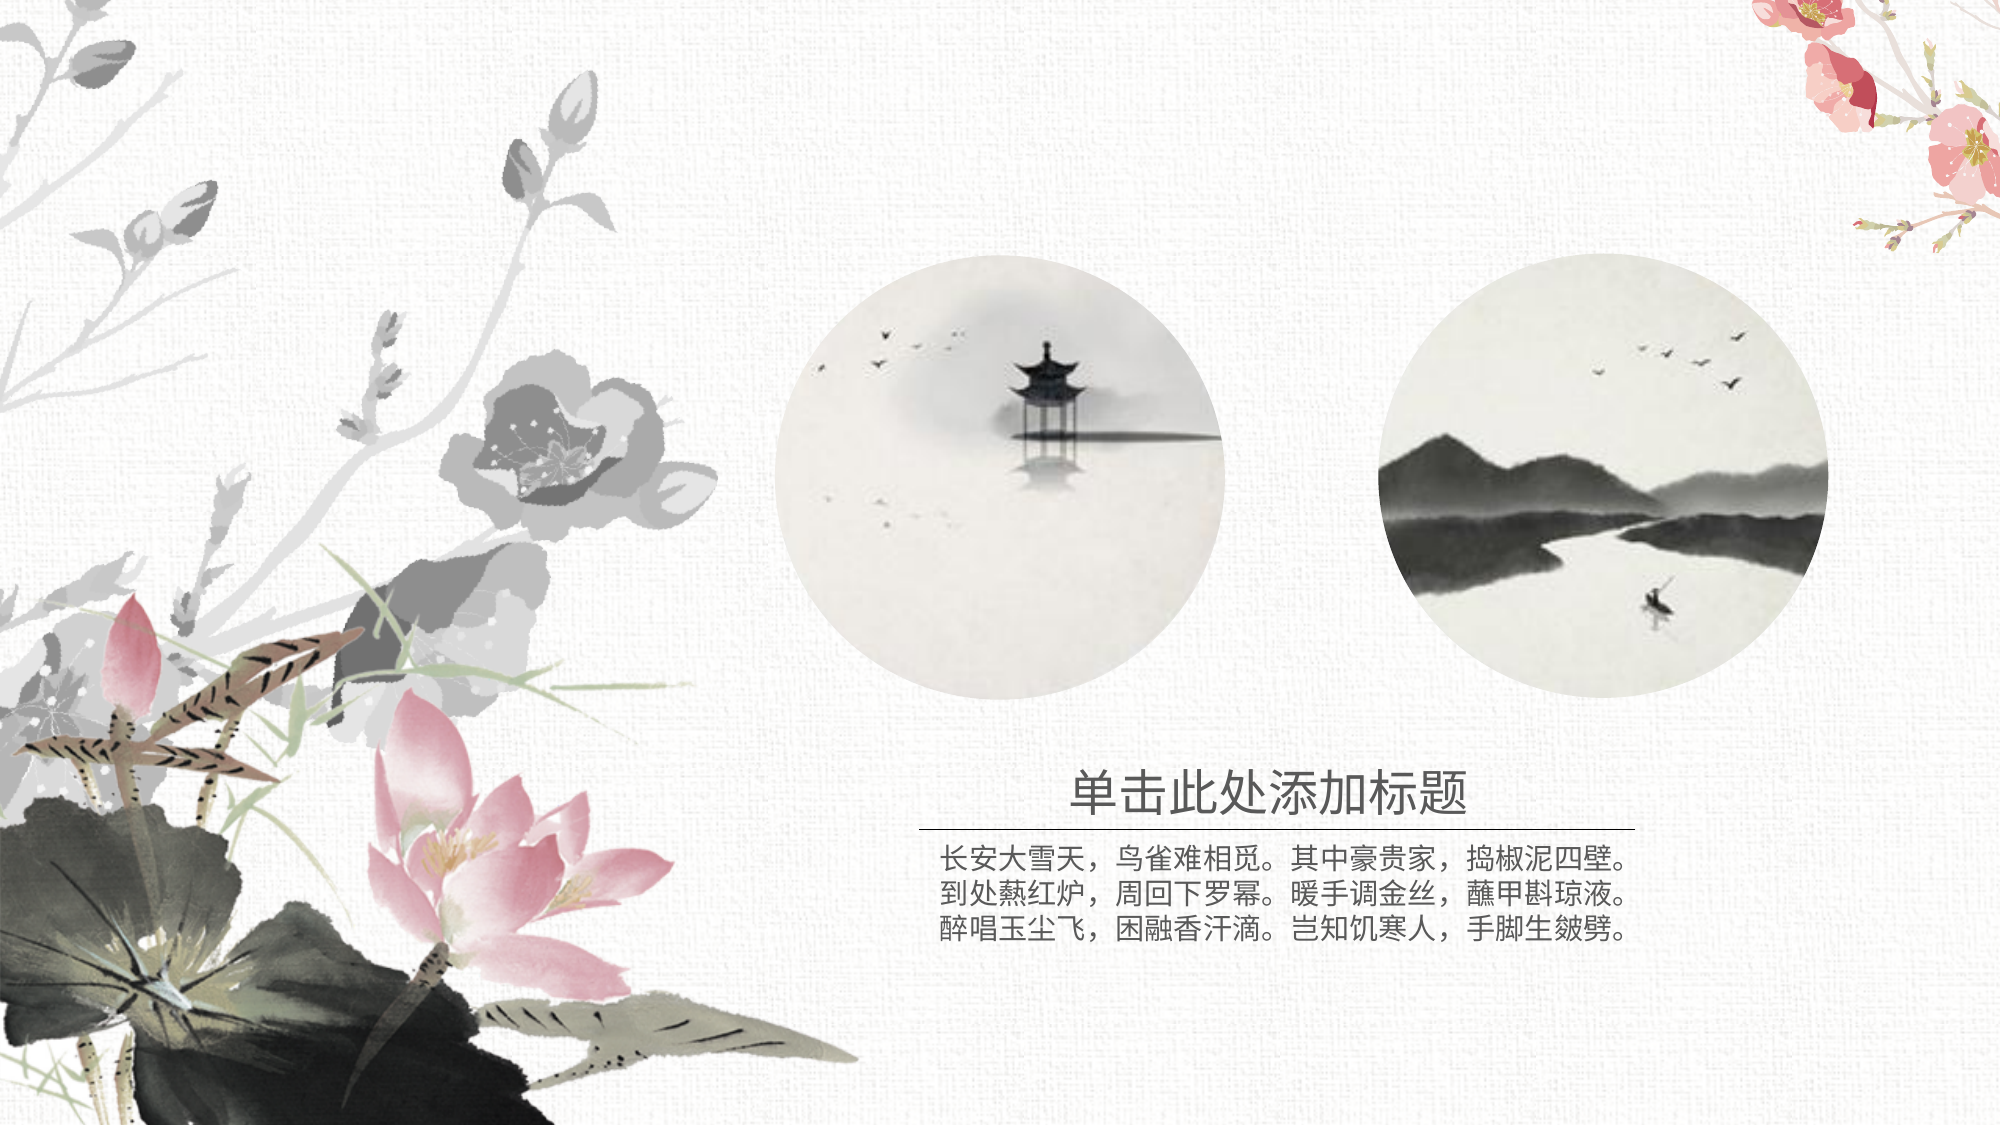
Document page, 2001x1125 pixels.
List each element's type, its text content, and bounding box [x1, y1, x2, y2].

picture [1378, 0, 2000, 698]
text_box 单击此处添加标题 [1054, 754, 1616, 829]
text_box 长安大雪天，鸟雀难相觅。其中豪贵家，捣椒泥四壁。 到处爇红炉，周回下罗幂。暖手调金丝，蘸甲斟琼液。 醉唱玉尘飞，困融香汗滴。岂知饥寒人，手脚生皴劈。 [938, 832, 1690, 953]
picture [0, 0, 1225, 1125]
